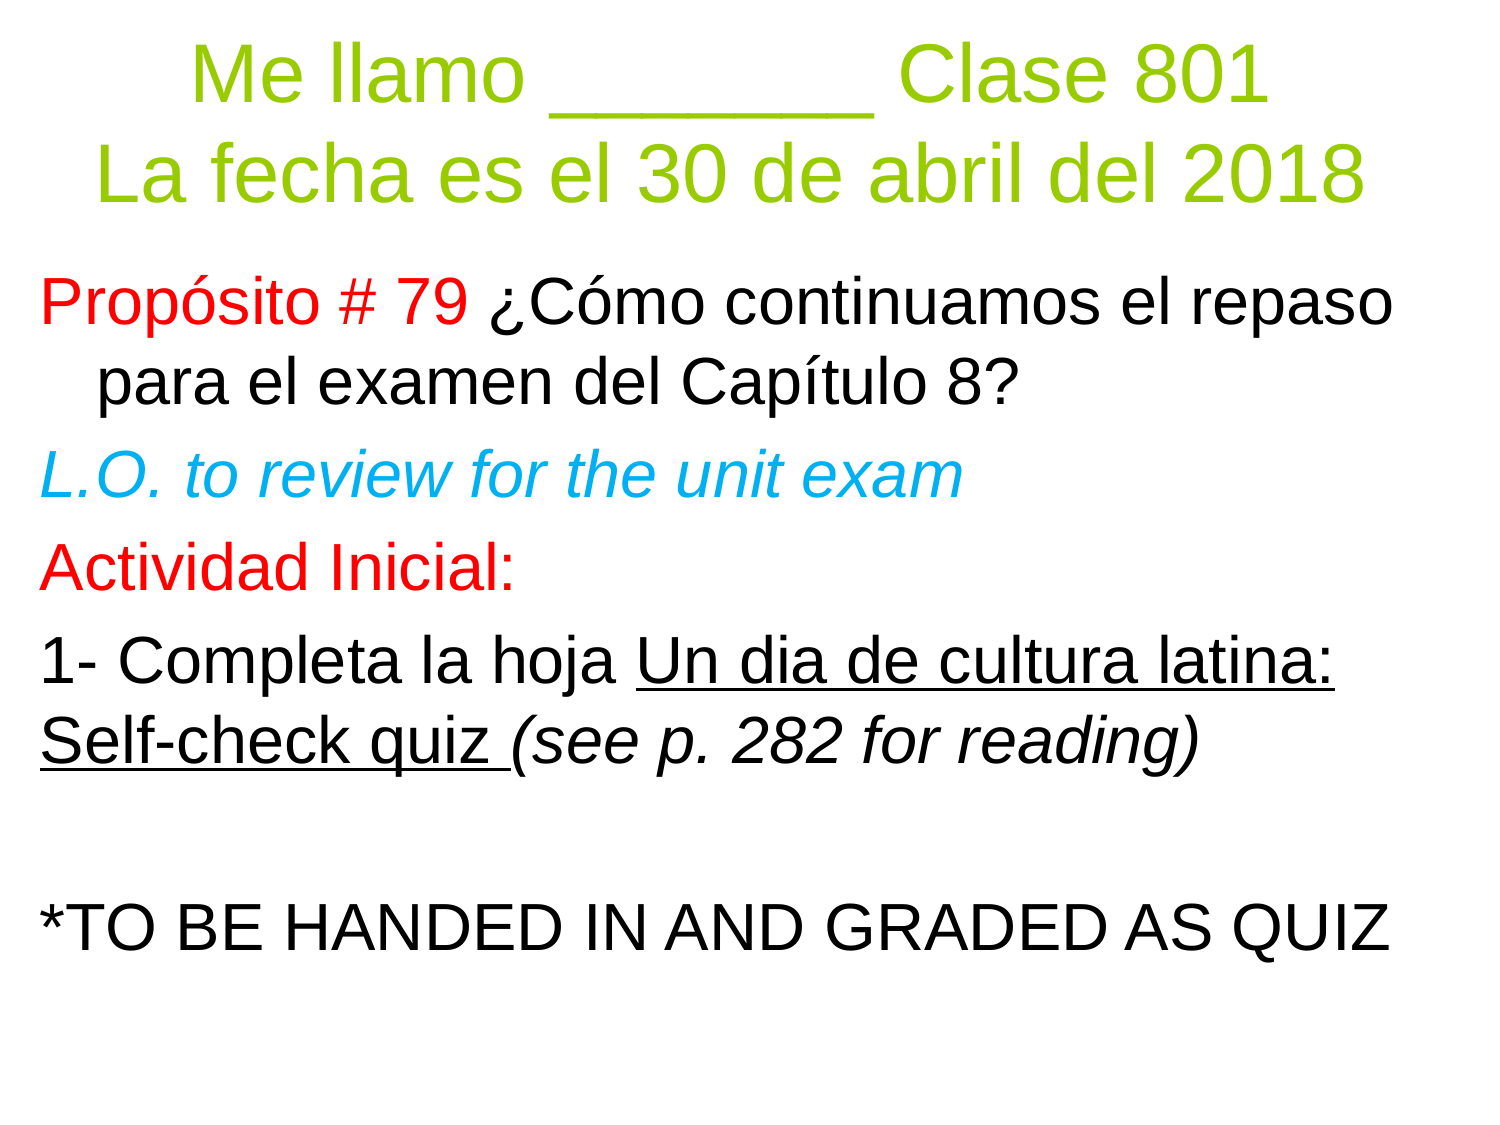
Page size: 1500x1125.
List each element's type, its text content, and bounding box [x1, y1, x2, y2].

title Me llamo _______ Clase 801 La fecha es el 30 de abril del 2018 [12, 24, 1450, 213]
list Propósito # 79 ¿Cómo continuamos el repaso para el examen del Capítulo 8? L.O. to review for the unit exam Actividad Inicial: 1- Completa la hoja Un dia de cultura latina: Self-check quiz (see p. 282 for reading) *TO BE HANDED IN AND GRADED AS QUIZ [24, 249, 1450, 1088]
